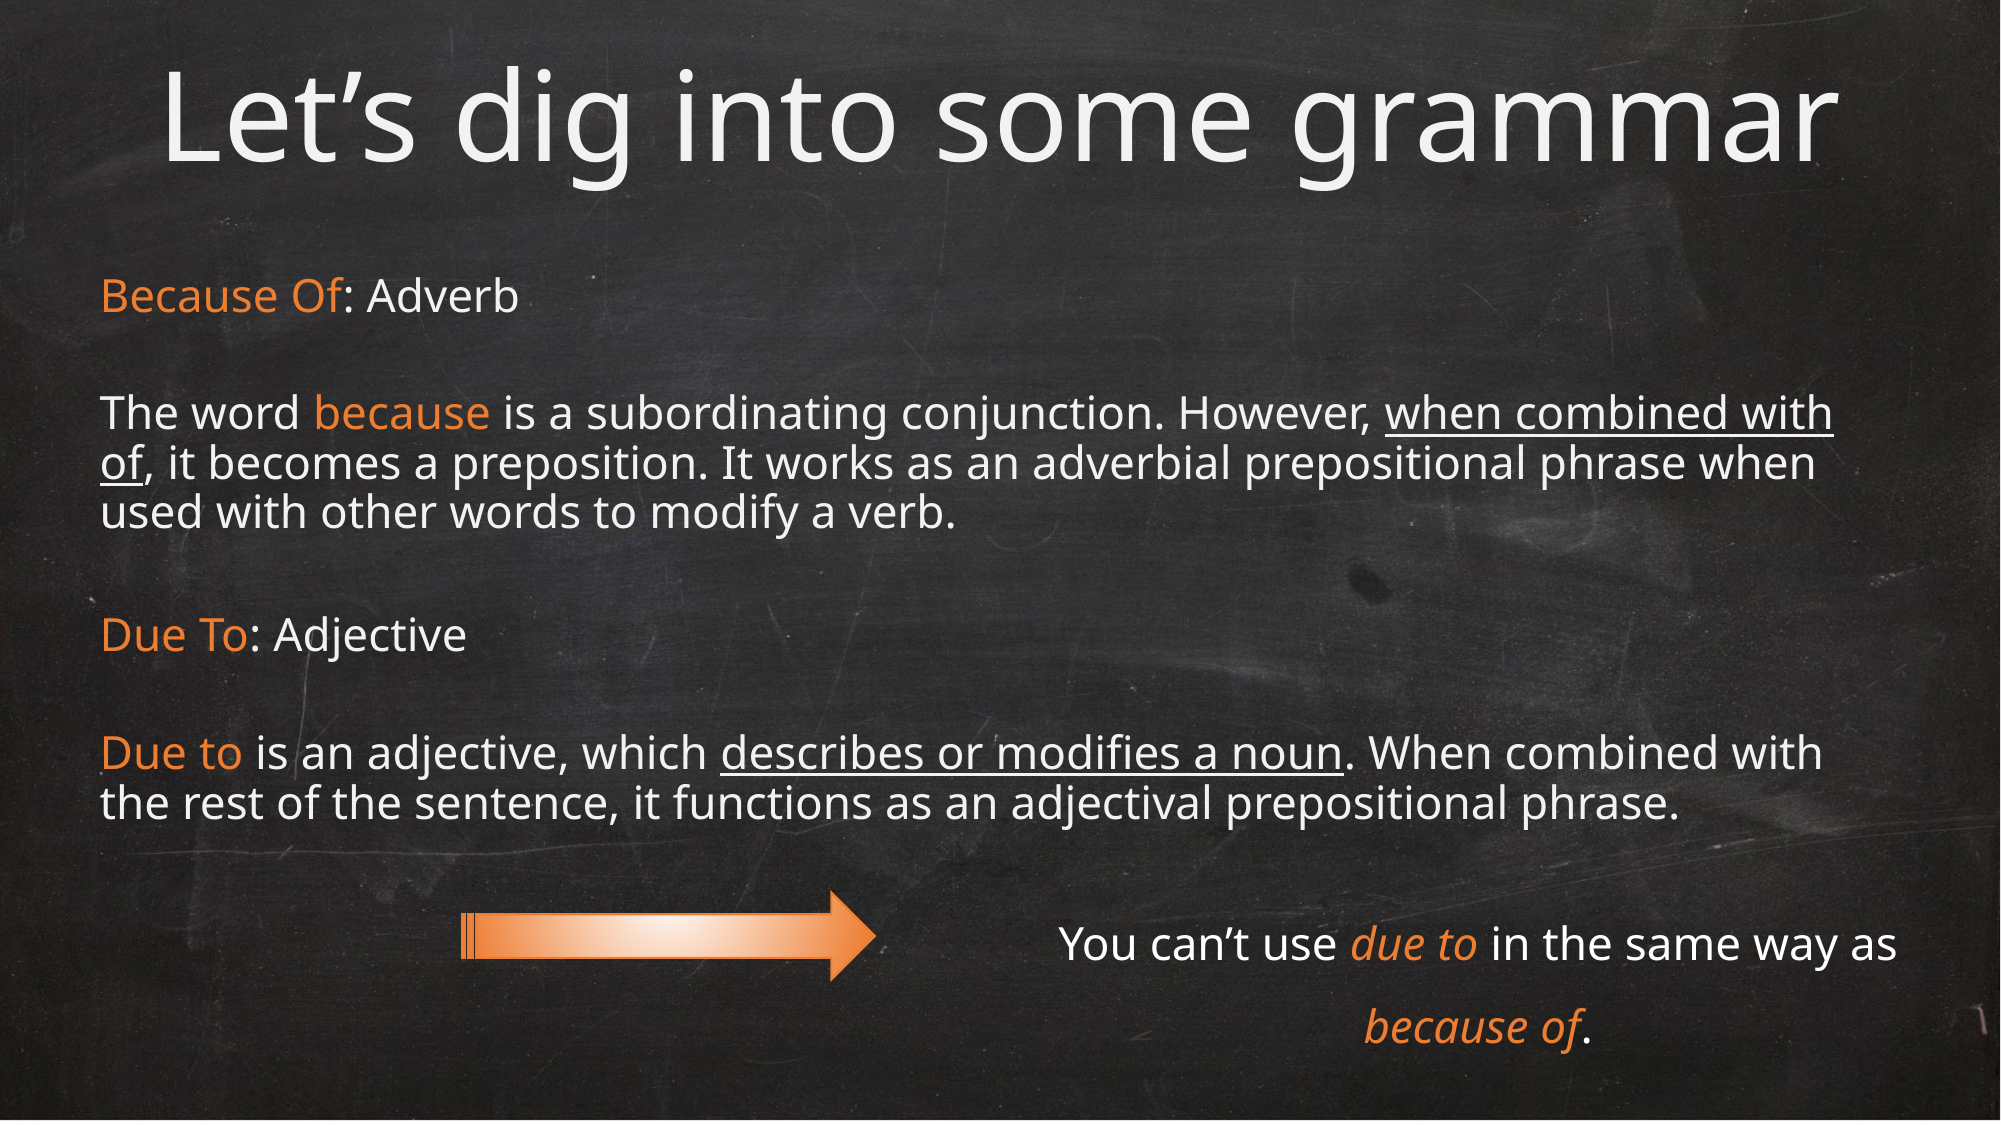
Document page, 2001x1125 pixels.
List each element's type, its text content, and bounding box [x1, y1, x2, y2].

text_box [475, 889, 877, 983]
text_box Due To: Adjective Due to is an adjective, which describes or modifies a noun. When combined with the rest of the sentence, it functions as an adjectival prepositional phrase. [84, 604, 1858, 860]
title Let’s dig into some grammar [21, 43, 1979, 196]
picture [0, 0, 2001, 1125]
text_box [467, 913, 474, 959]
text_box [461, 913, 466, 959]
subtitle Because Of: Adverb The word because is a subordinating conjunction. However, when combined with of, it becomes a preposition. It works as an adverbial prepositional phrase when used with other words to modify a verb. [84, 264, 1888, 582]
text_box You can’t use due to in the same way as because of. [977, 880, 1979, 980]
